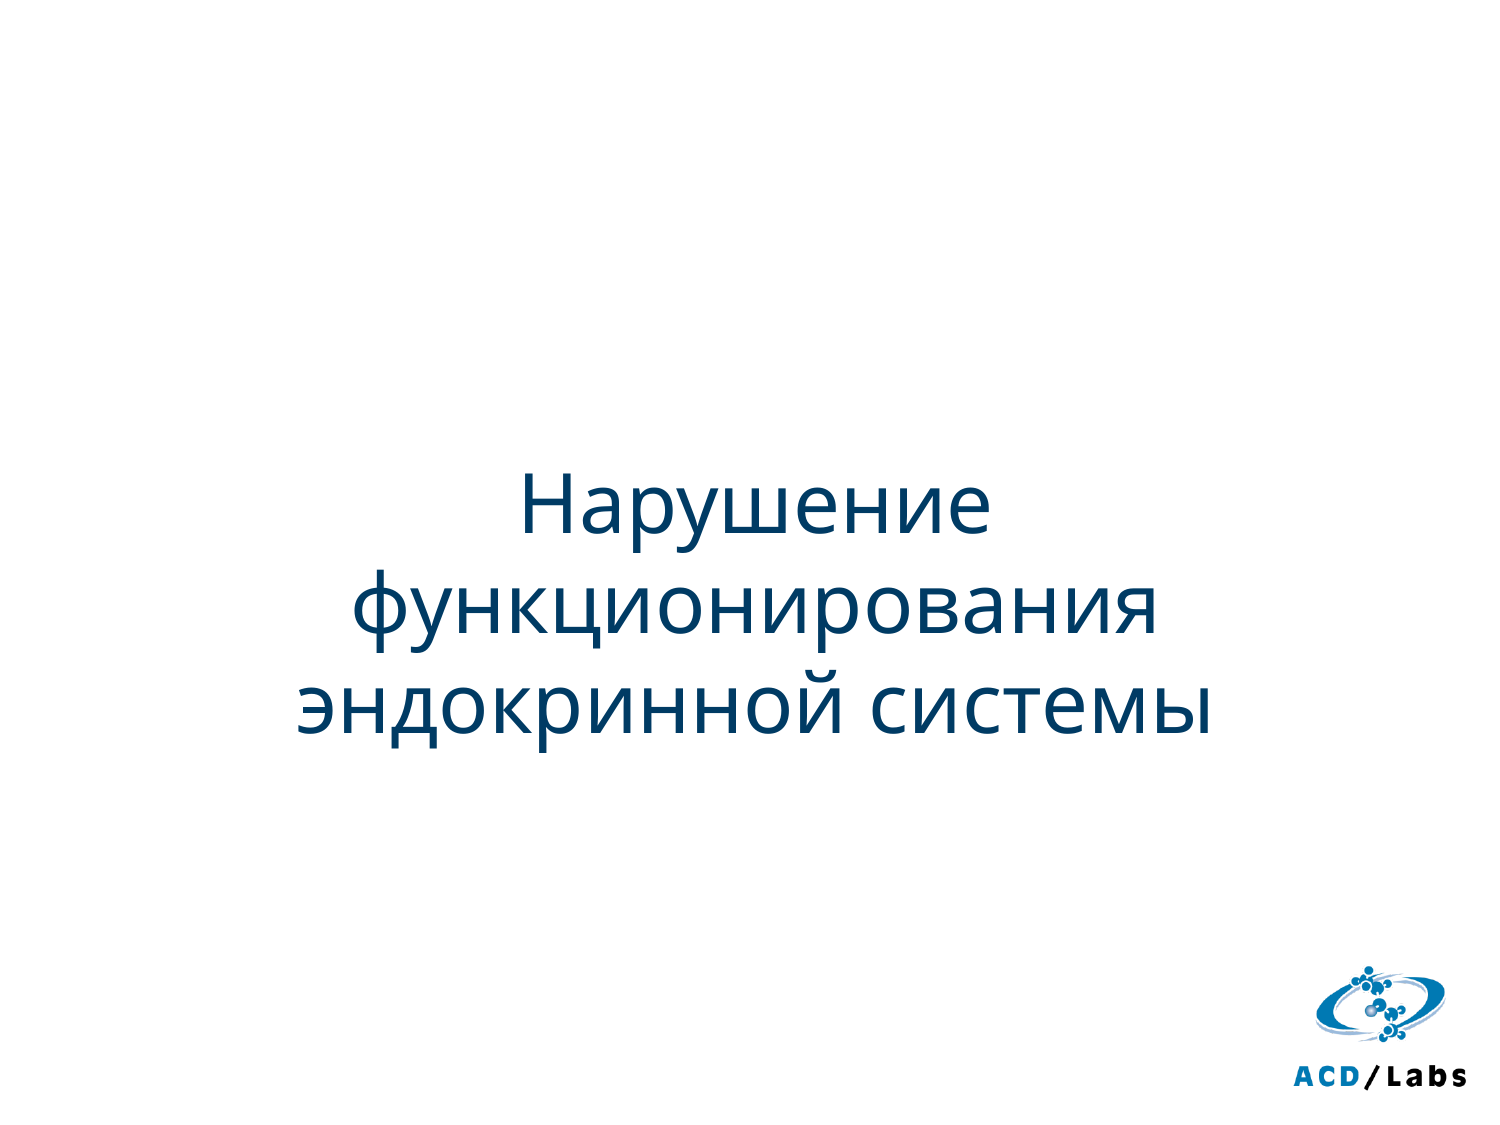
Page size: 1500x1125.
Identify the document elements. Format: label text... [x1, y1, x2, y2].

list Нарушение функционирования эндокринной системы [118, 476, 1394, 724]
picture [1293, 964, 1471, 1101]
